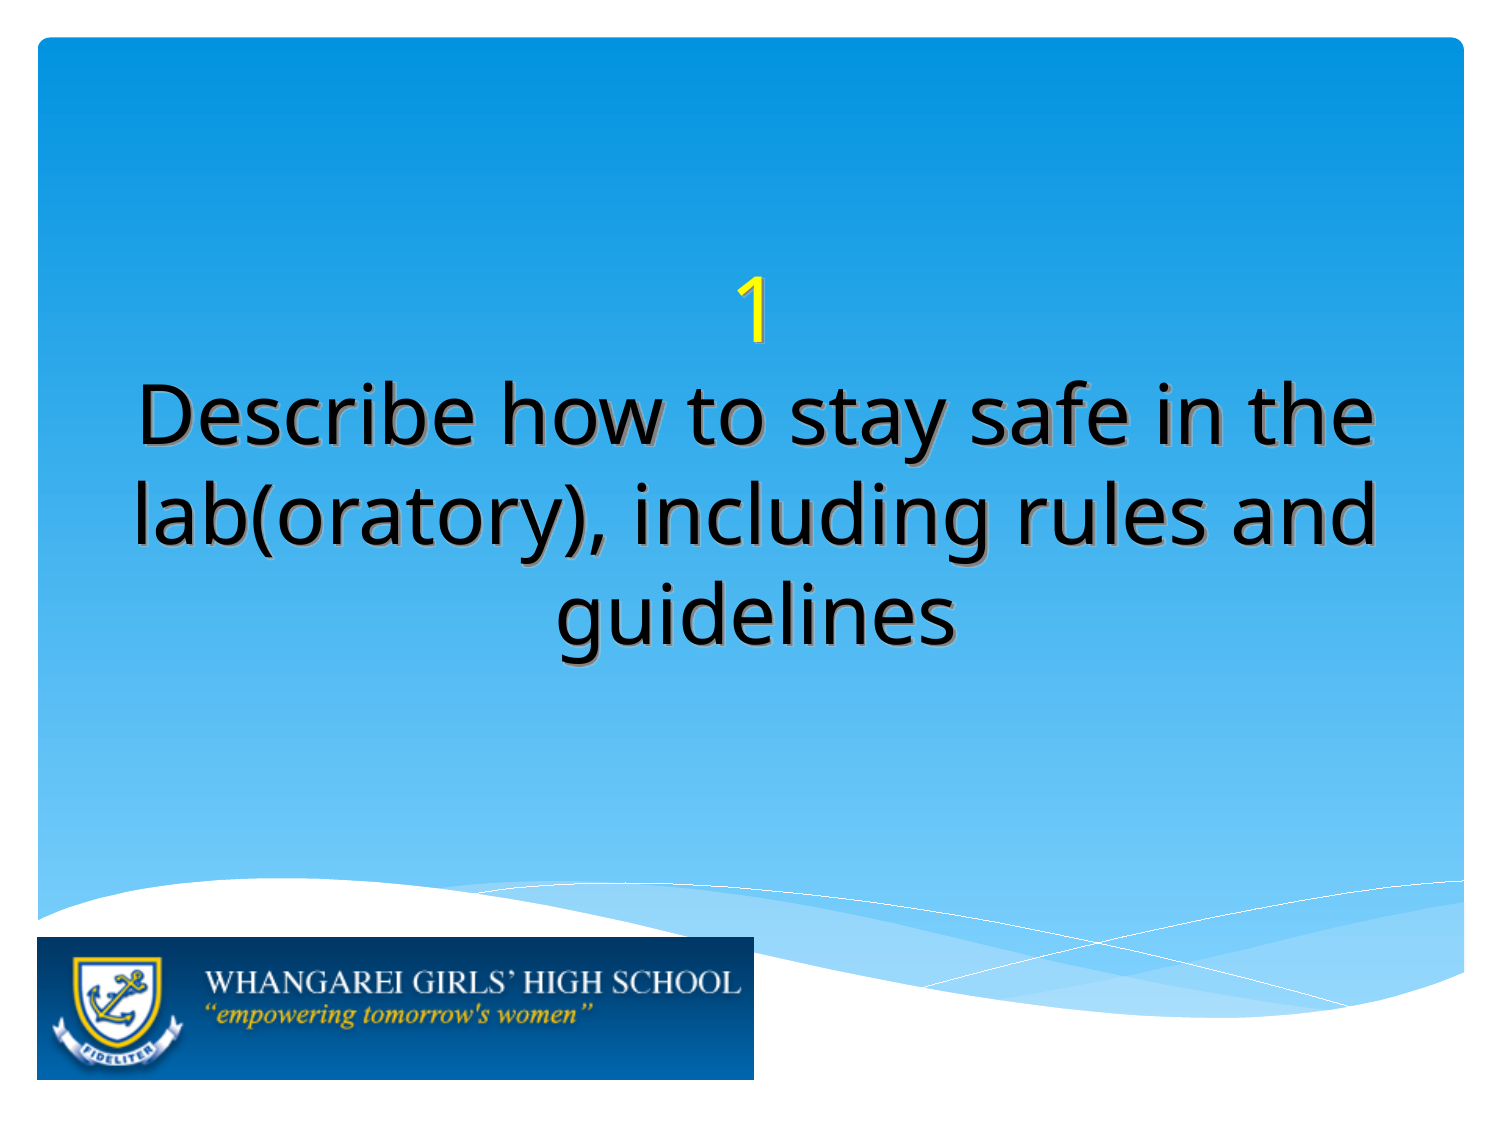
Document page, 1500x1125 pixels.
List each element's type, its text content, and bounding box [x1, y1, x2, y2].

picture [37, 937, 754, 1080]
text_box 1 Describe how to stay safe in the lab(oratory), including rules and guidelines [74, 99, 1438, 913]
